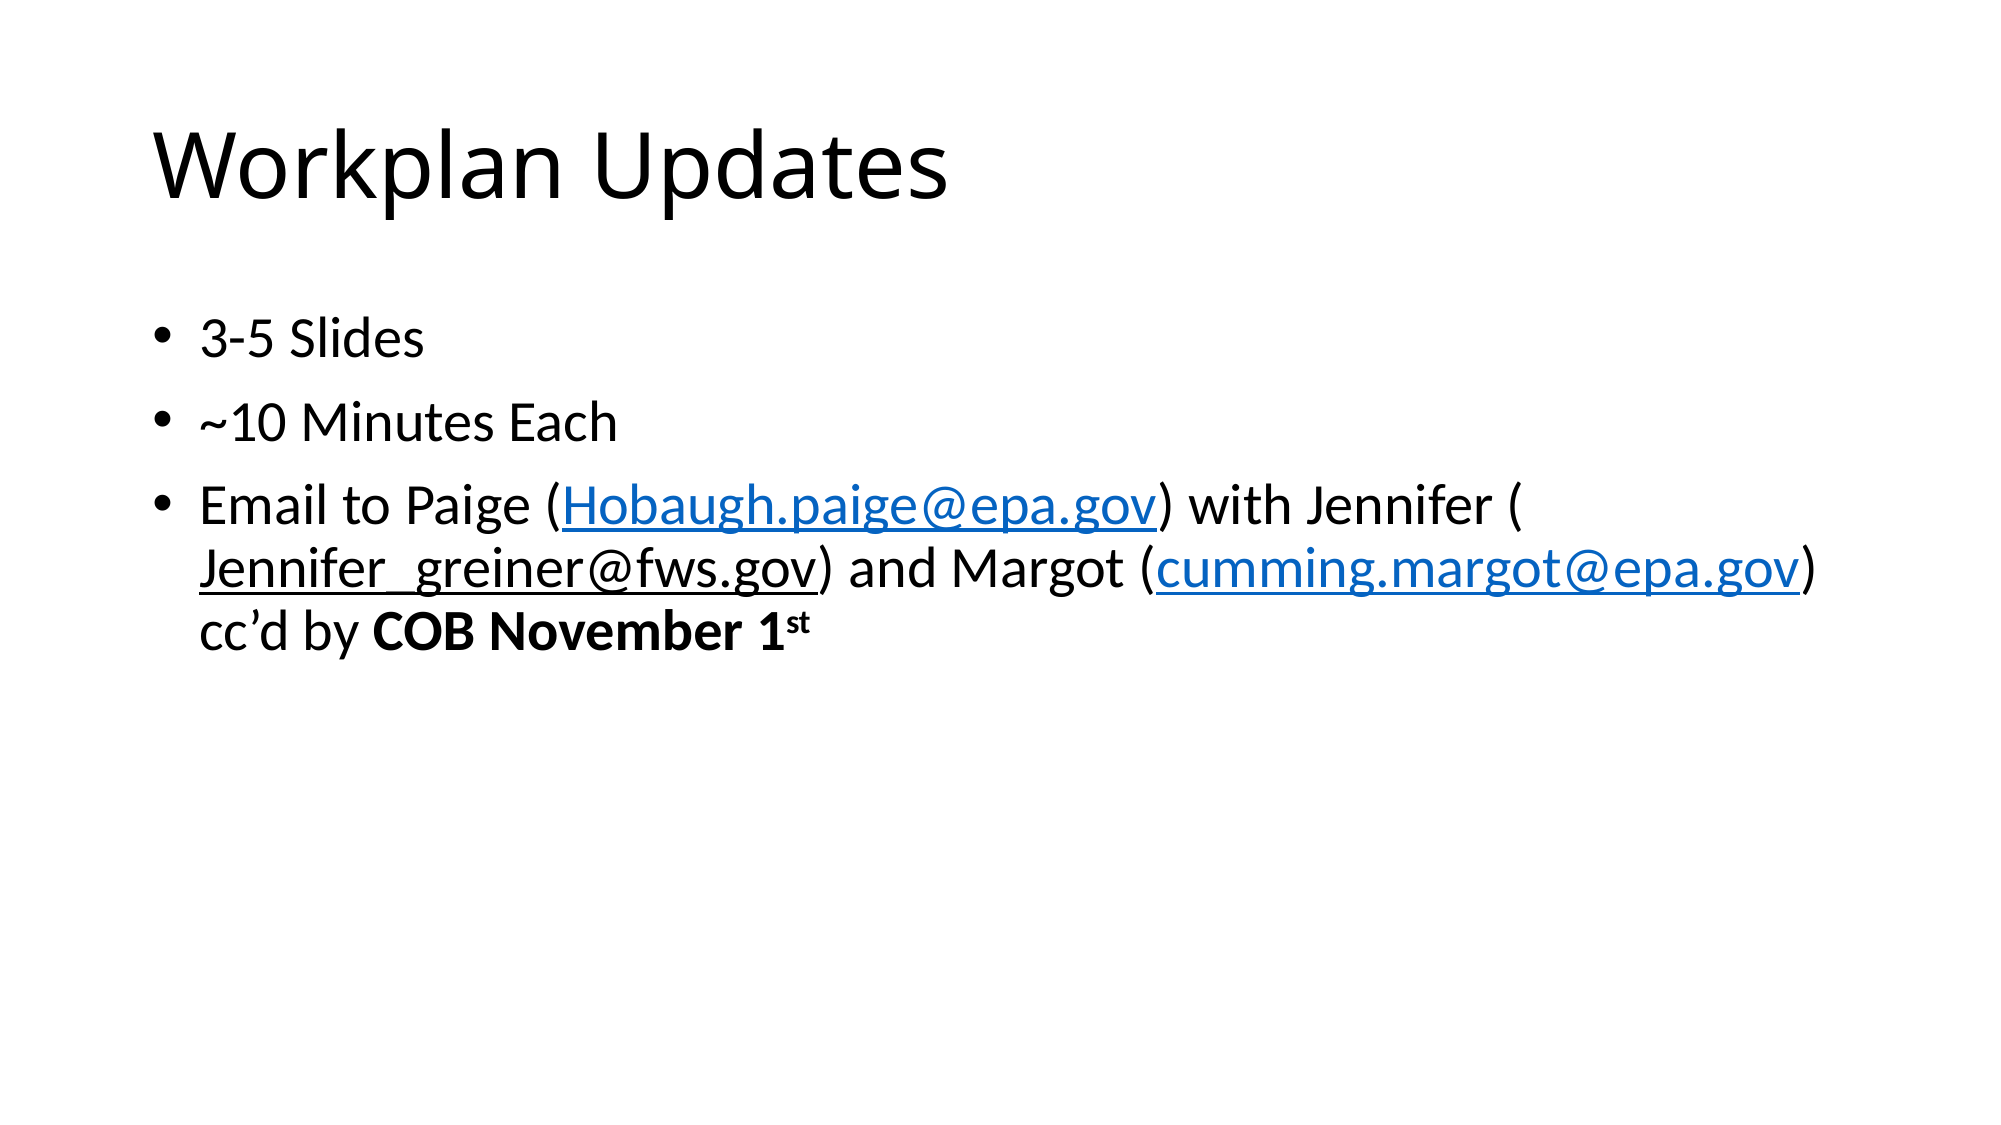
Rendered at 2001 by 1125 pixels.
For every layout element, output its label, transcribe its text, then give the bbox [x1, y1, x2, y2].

list 3-5 Slides ~10 Minutes Each Email to Paige (Hobaugh.paige@epa.gov) with Jennifer (Jennifer_greiner@fws.gov) and Margot (cumming.margot@epa.gov) cc’d by COB November 1st [137, 299, 1863, 953]
title Workplan Updates [137, 59, 1863, 278]
